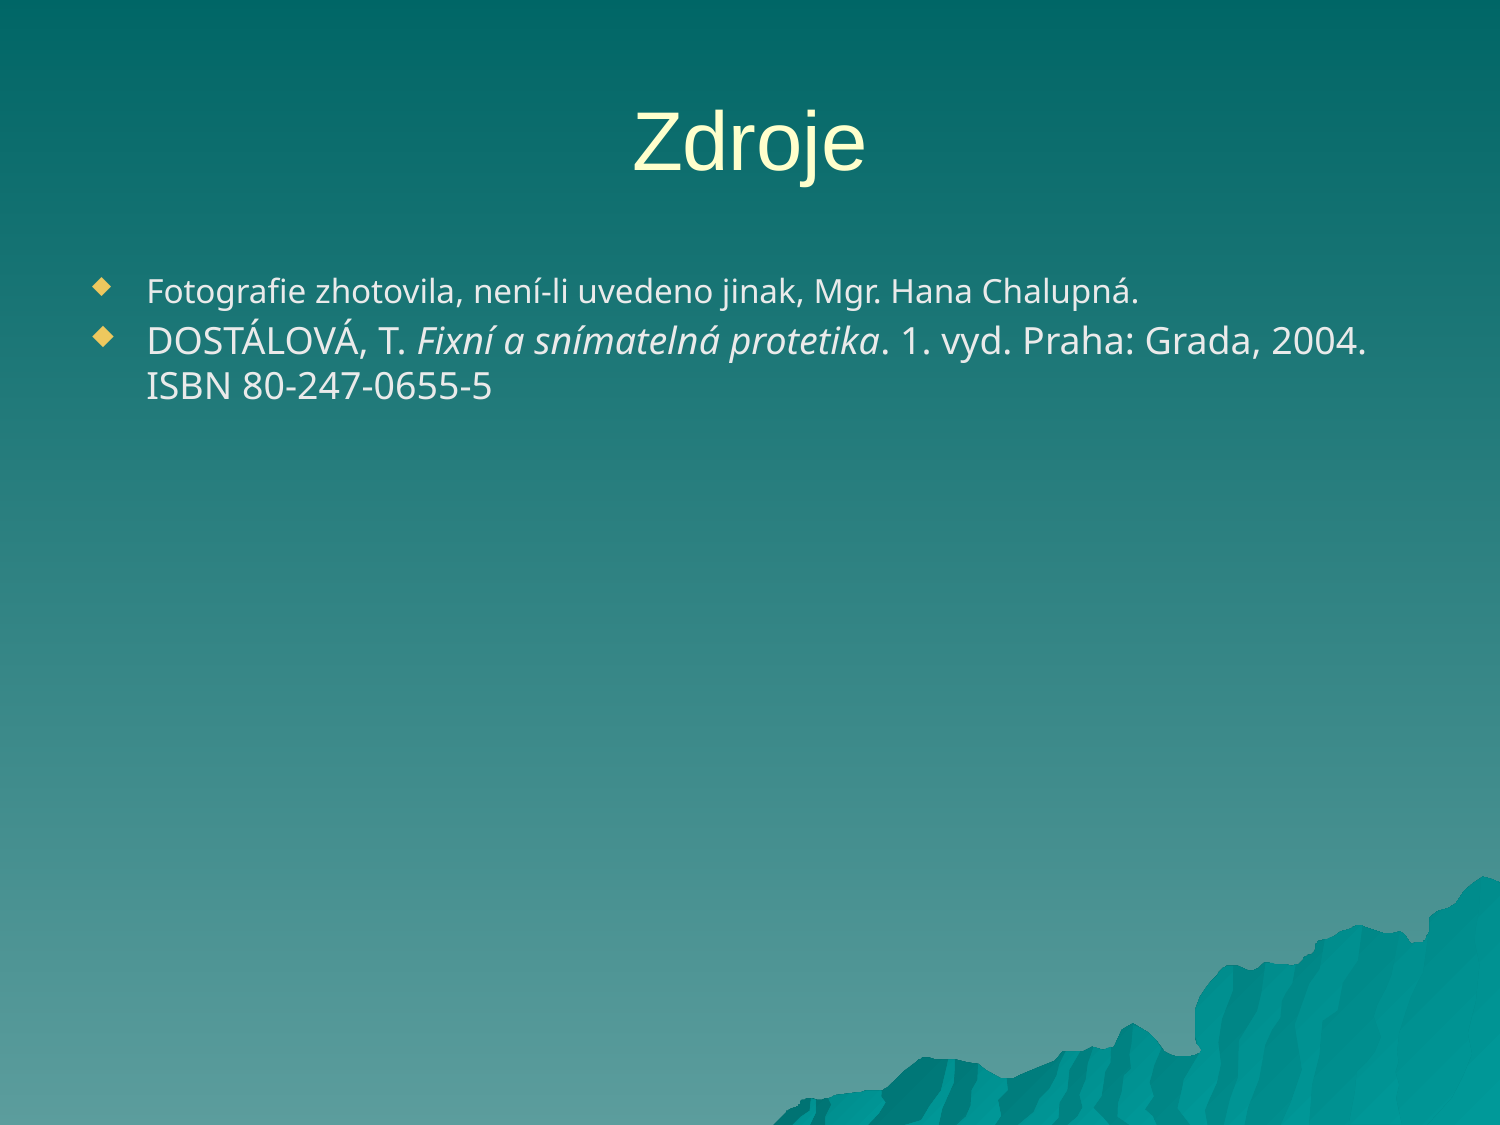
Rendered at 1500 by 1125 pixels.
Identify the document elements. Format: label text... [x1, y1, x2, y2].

list Fotografie zhotovila, není-li uvedeno jinak, Mgr. Hana Chalupná. DOSTÁLOVÁ, T. Fixní a snímatelná protetika. 1. vyd. Praha: Grada, 2004. ISBN 80-247-0655-5 [74, 262, 1426, 1006]
title Zdroje [74, 77, 1426, 197]
